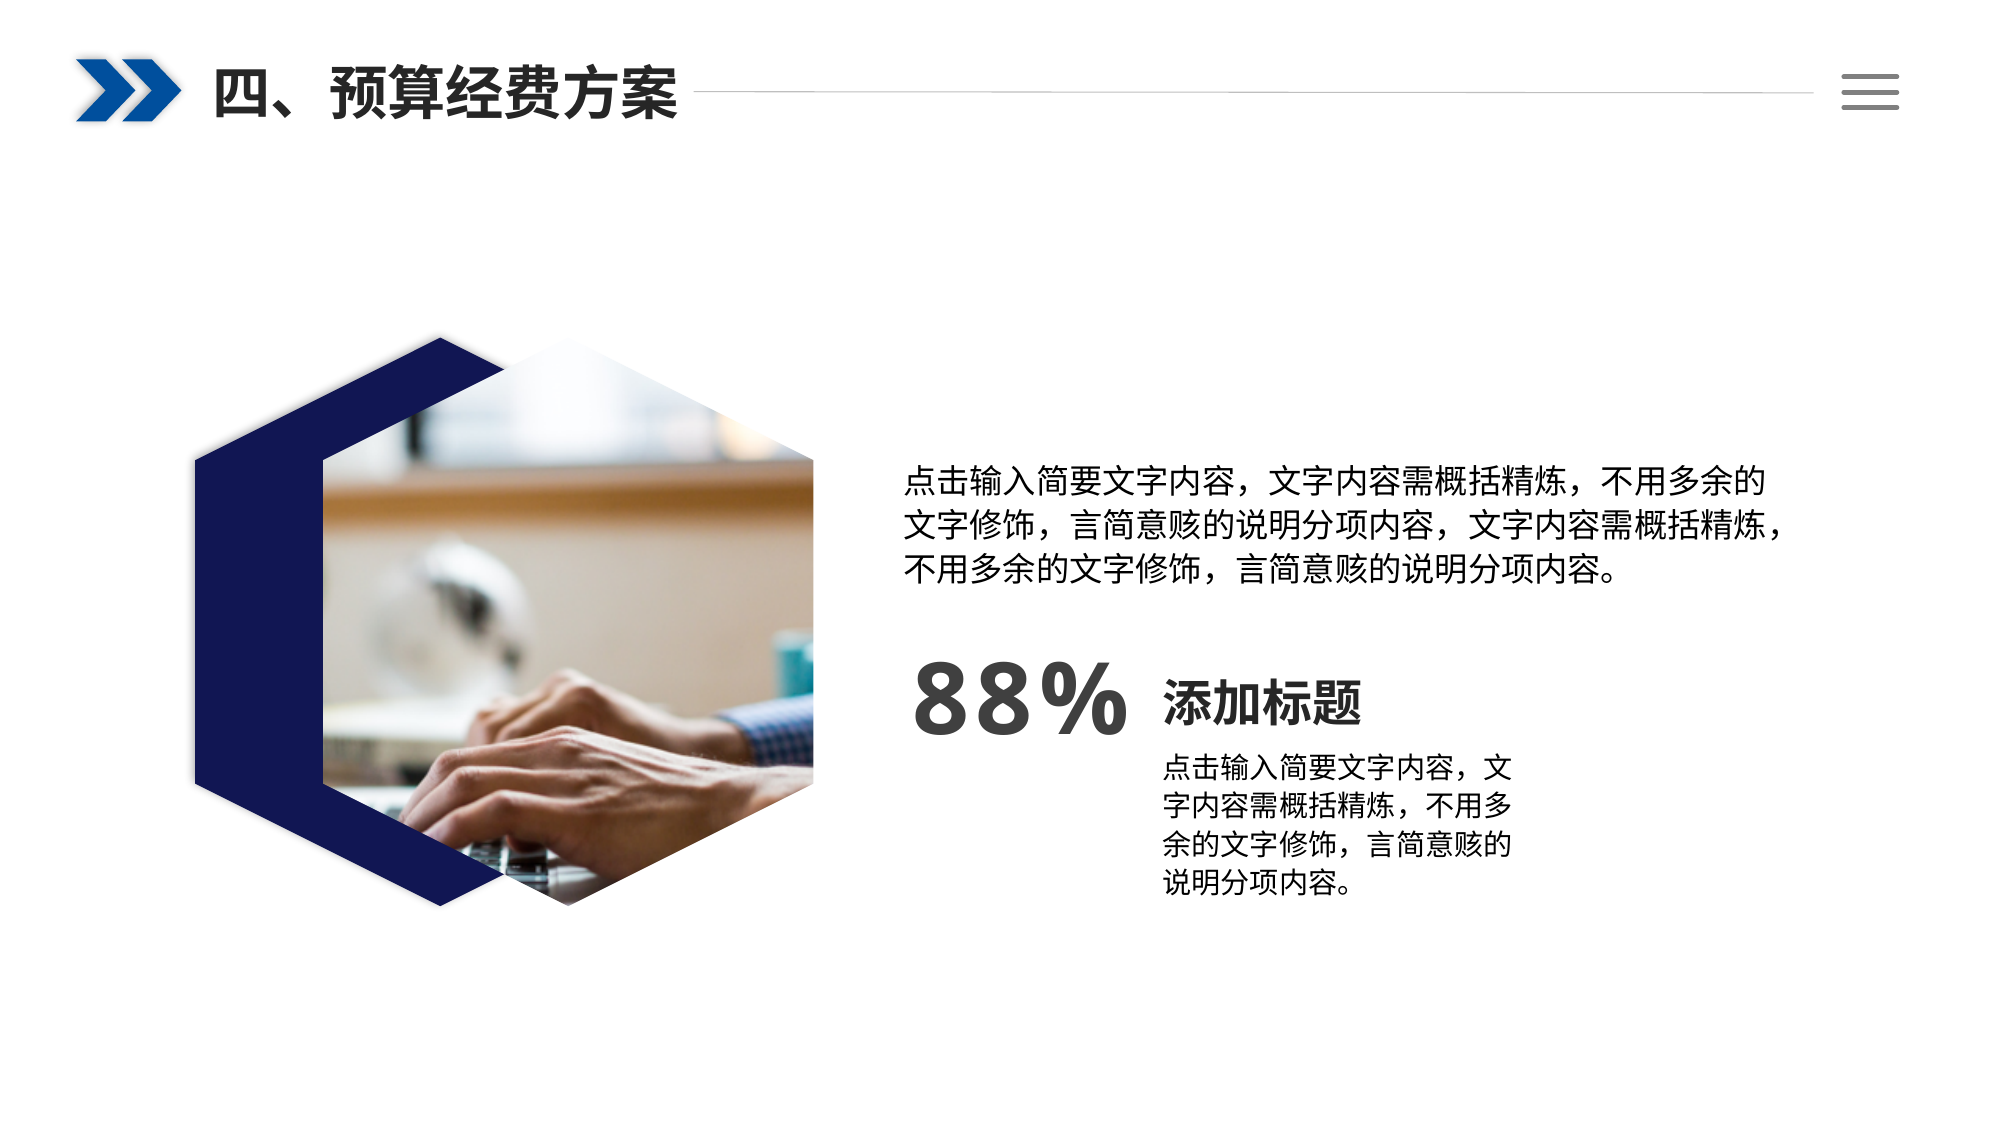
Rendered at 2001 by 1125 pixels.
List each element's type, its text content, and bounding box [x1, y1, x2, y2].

text_box 点击输入简要文字内容，文字内容需概括精炼，不用多余的文字修饰，言简意赅的说明分项内容，文字内容需概括精炼，不用多余的文字修饰，言简意赅的说明分项内容。 [888, 448, 1798, 596]
text_box [119, 58, 183, 123]
text_box 四、预算经费方案 [198, 49, 694, 134]
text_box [897, 627, 1551, 907]
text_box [1843, 76, 1897, 108]
text_box [73, 58, 137, 123]
text_box [194, 336, 504, 908]
text_box [322, 336, 815, 908]
